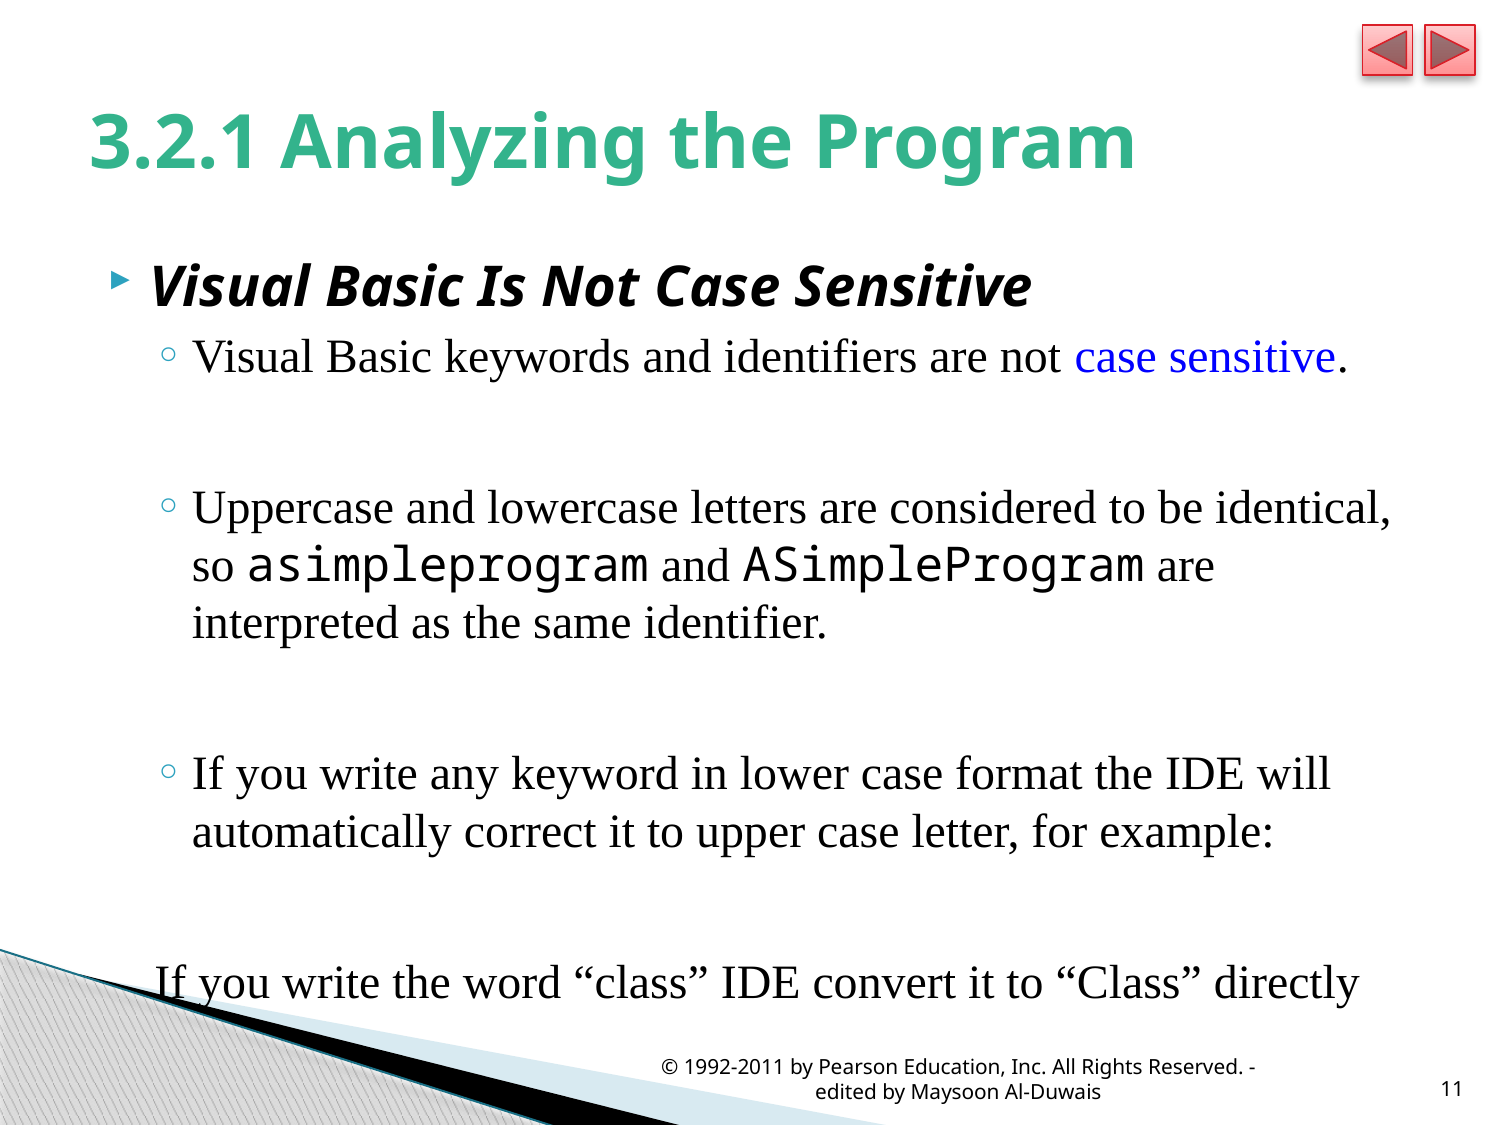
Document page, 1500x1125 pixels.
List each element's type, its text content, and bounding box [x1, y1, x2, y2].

footer © 1992-2011 by Pearson Education, Inc. All Rights Reserved. - edited by Maysoon Al-Duwais [612, 1051, 1305, 1112]
list Visual Basic Is Not Case Sensitive Visual Basic keywords and identifiers are not case sensitive. Uppercase and lowercase letters are considered to be identical, so asimpleprogram and ASimpleProgram are interpreted as the same identifier. If you write any keyword in lower case format the IDE will automatically correct it to upper case letter, for example: If you write the word “class” IDE convert it to “Class” directly [74, 242, 1426, 986]
title 3.2.1 Analyzing the Program [75, 45, 1425, 233]
slide_number 11 [1418, 1051, 1479, 1112]
